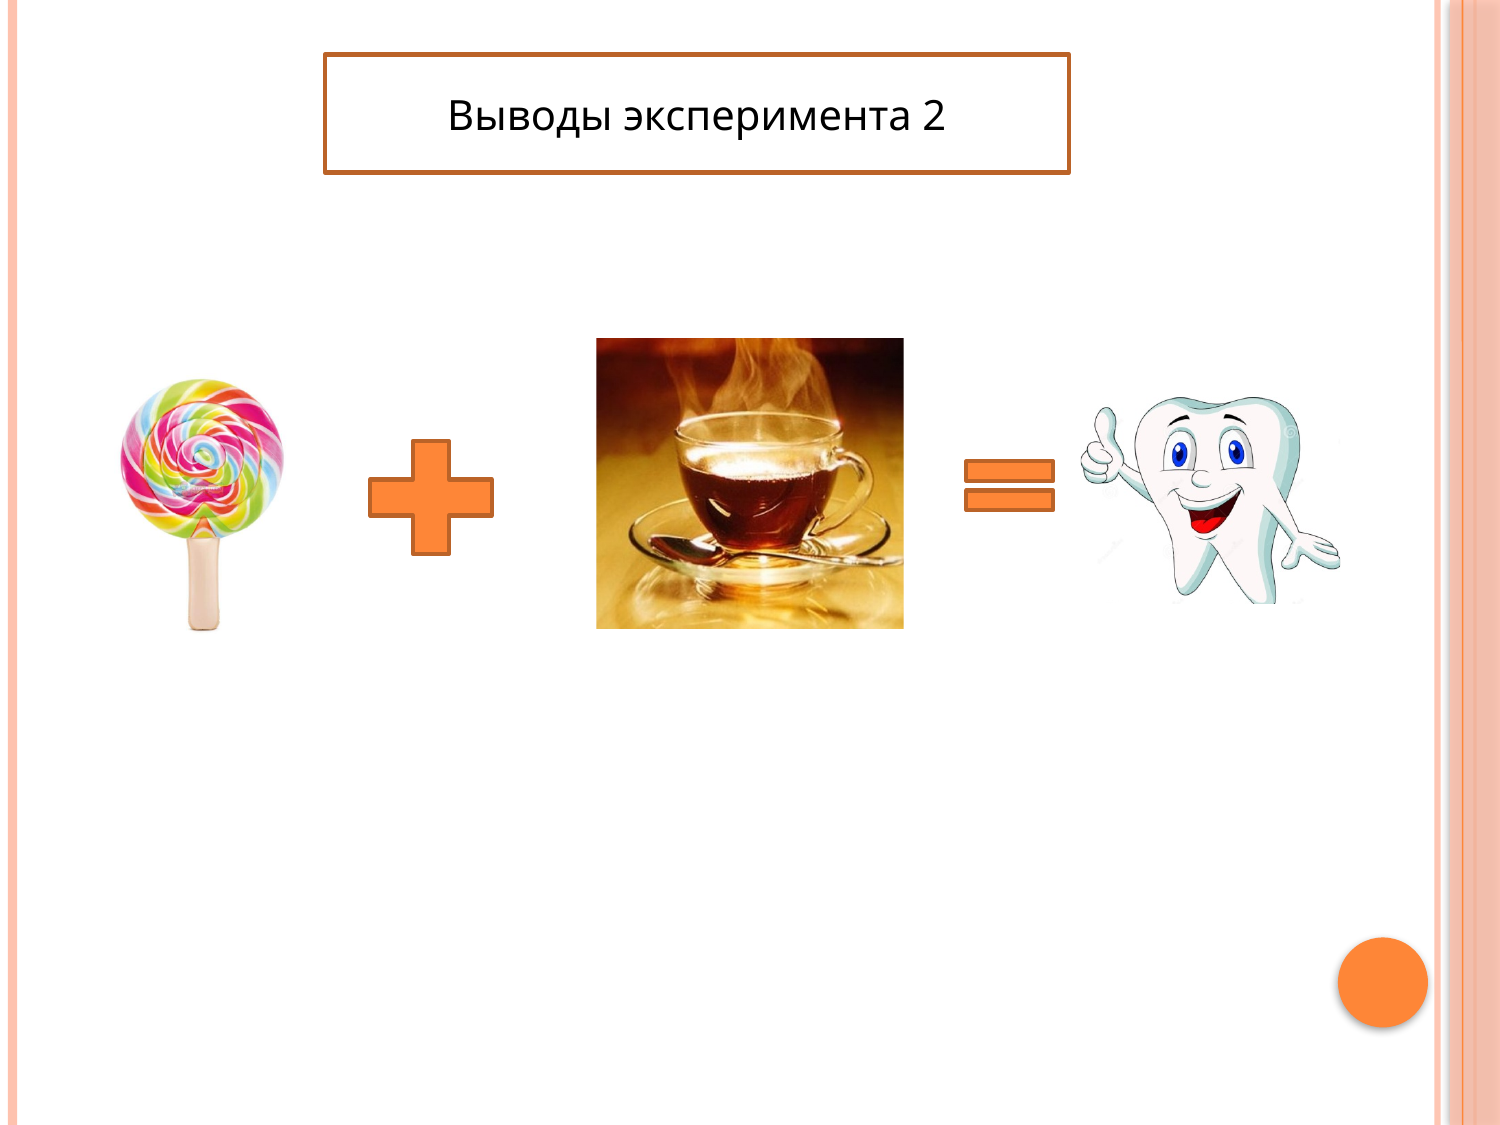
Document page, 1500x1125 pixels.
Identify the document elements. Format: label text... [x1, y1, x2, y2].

picture [1080, 396, 1341, 604]
picture [595, 337, 905, 630]
picture [64, 372, 332, 635]
text_box [964, 459, 1055, 483]
text_box Выводы эксперимента 2 [323, 52, 1071, 175]
text_box [964, 488, 1055, 512]
text_box [368, 439, 494, 556]
